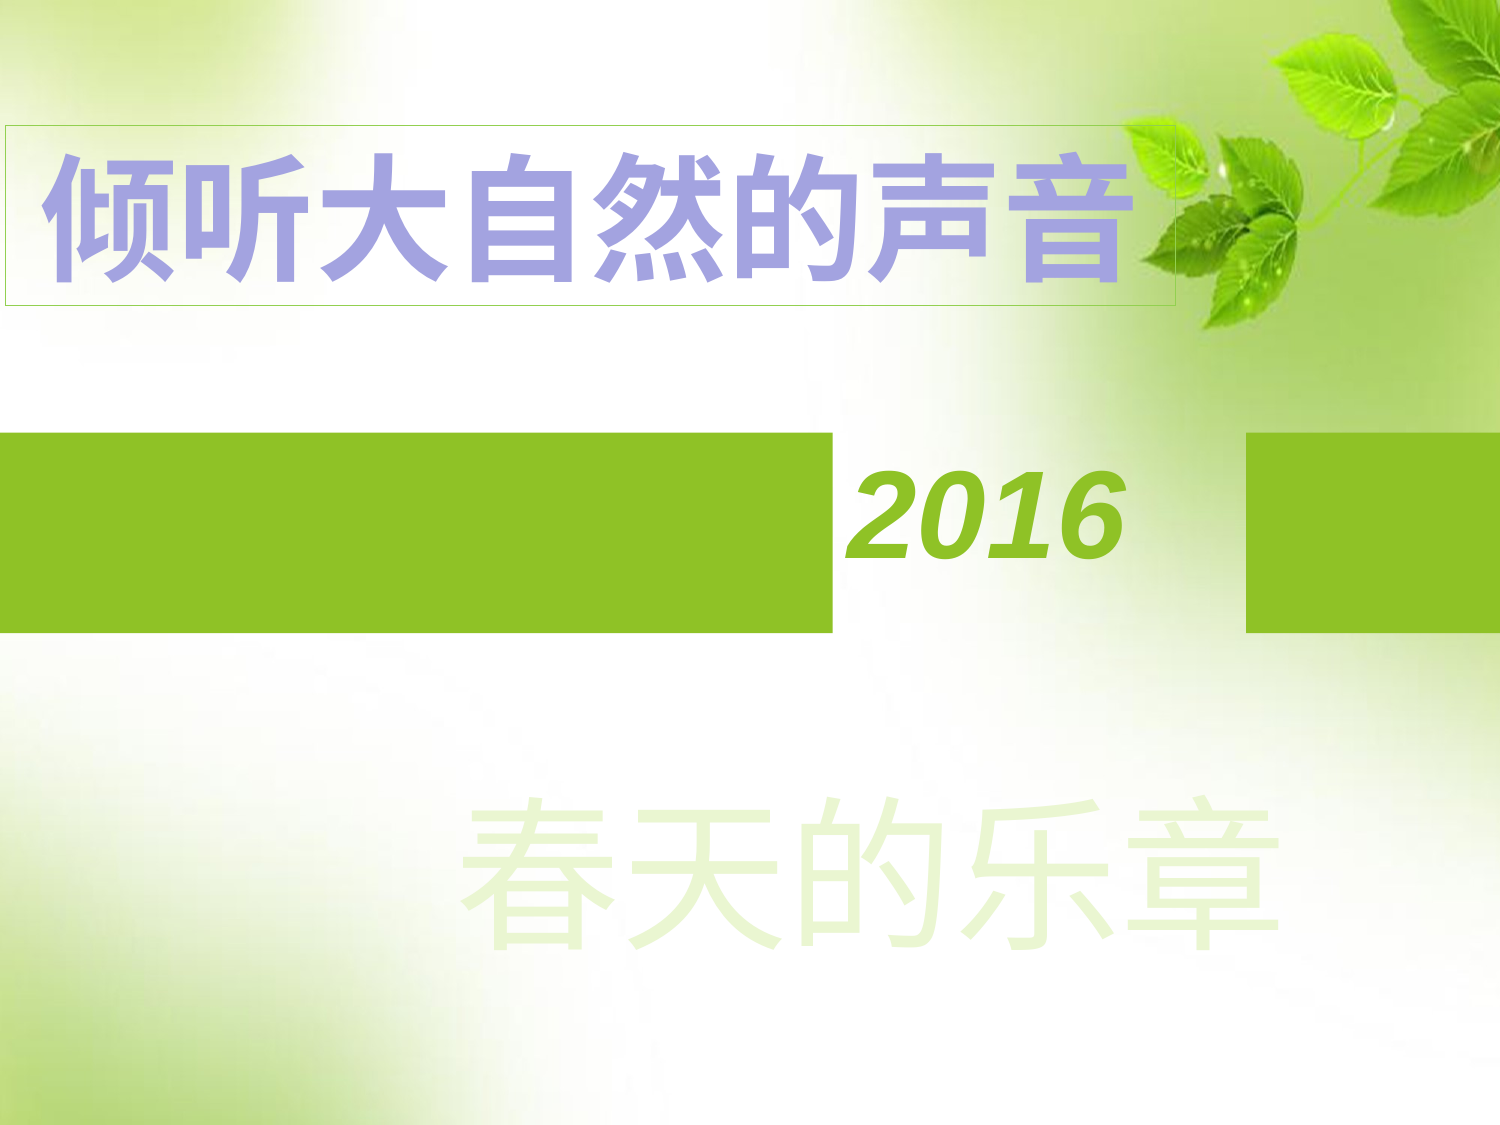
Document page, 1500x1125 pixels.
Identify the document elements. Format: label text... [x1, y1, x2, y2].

text_box 春天的乐章 [309, 763, 1433, 979]
picture [0, 0, 1500, 1125]
text_box 倾听大自然的声音 [5, 125, 1176, 306]
